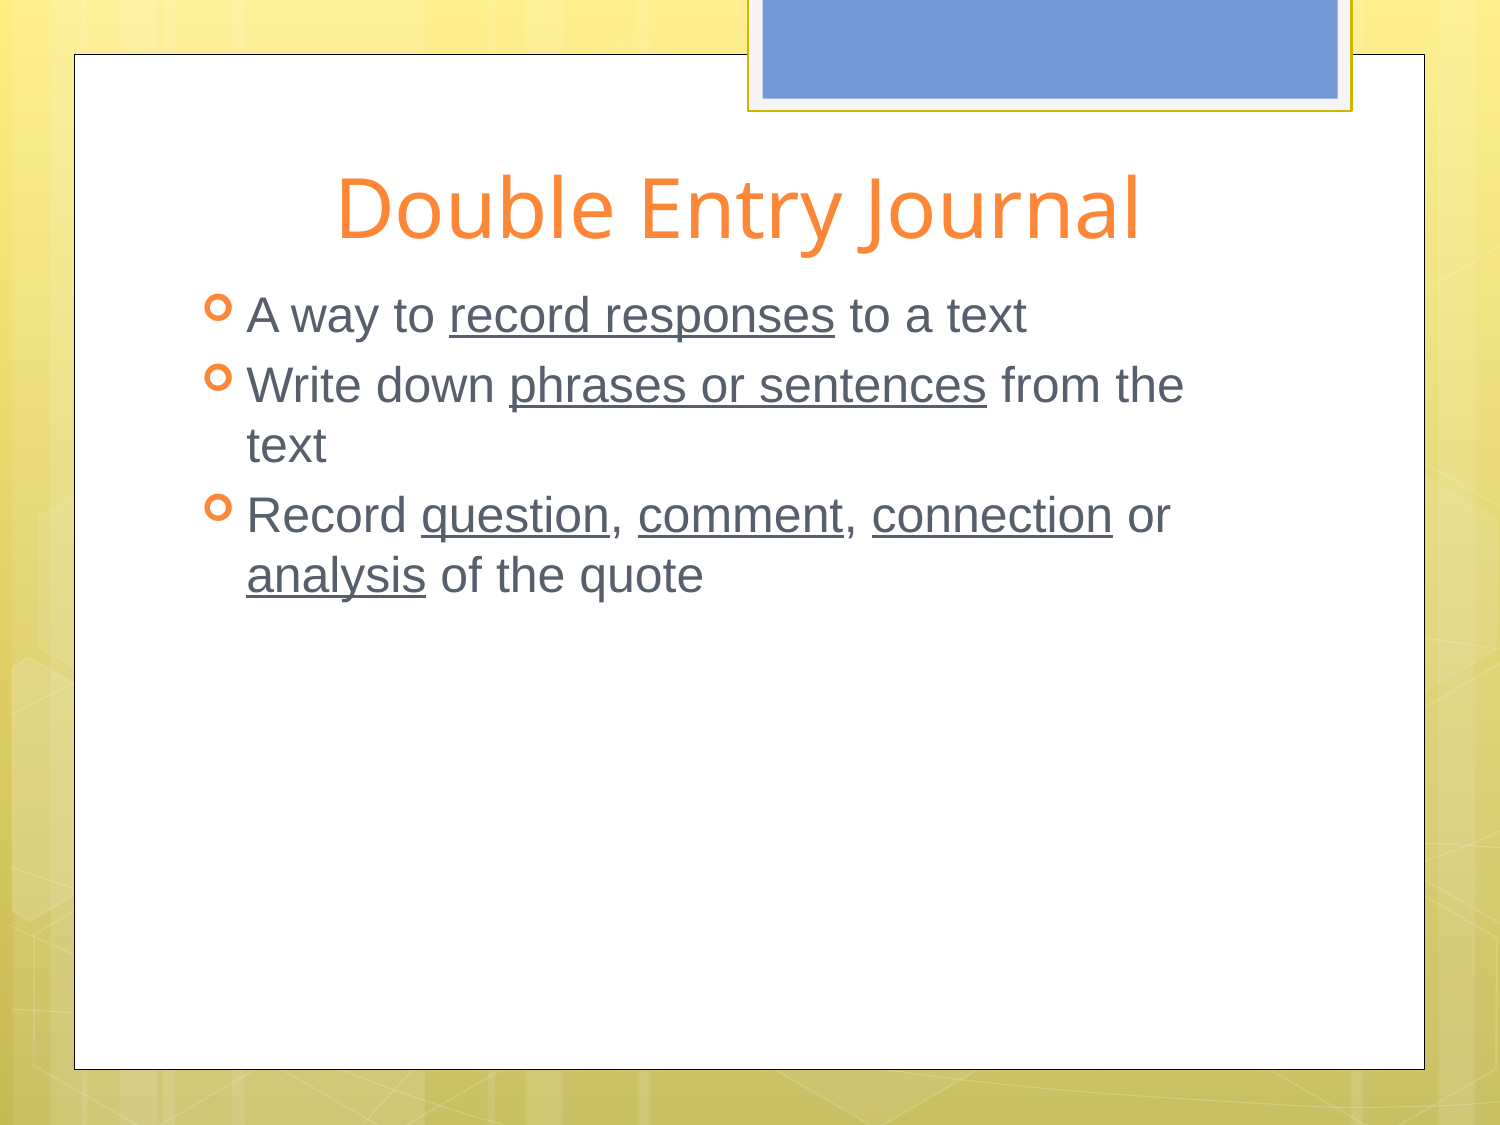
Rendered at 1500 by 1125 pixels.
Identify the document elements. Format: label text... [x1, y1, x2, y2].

list A way to record responses to a text Write down phrases or sentences from the text Record question, comment, connection or analysis of the quote [174, 275, 1287, 851]
title Double Entry Journal [162, 75, 1315, 263]
